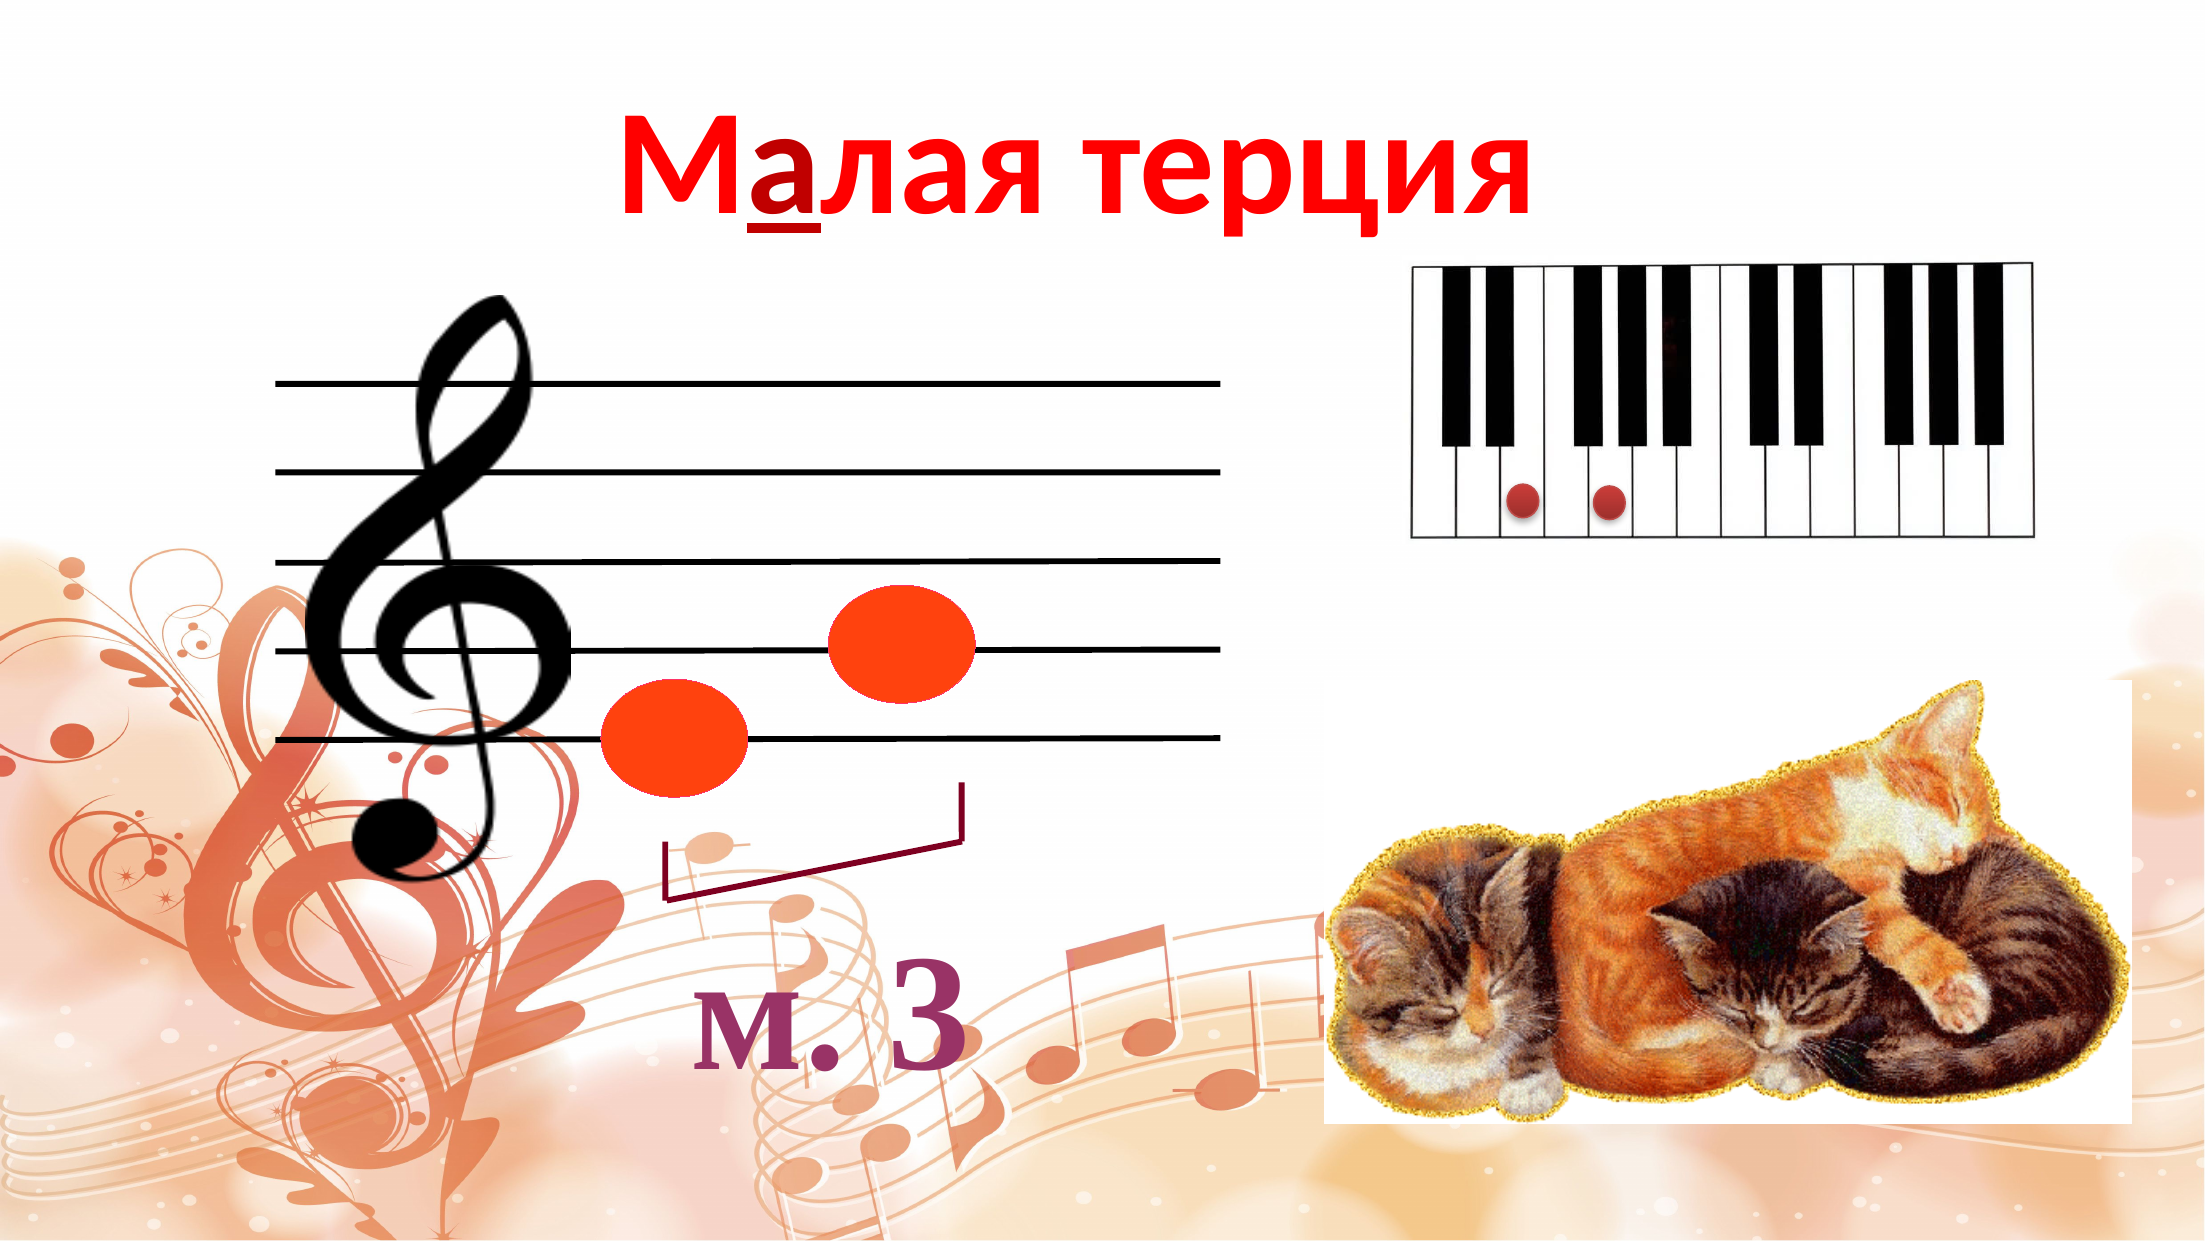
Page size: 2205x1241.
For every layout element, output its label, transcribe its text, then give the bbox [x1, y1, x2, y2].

text_box Малая терция [601, 56, 1720, 238]
text_box [600, 679, 748, 798]
picture [0, 0, 2205, 1241]
text_box [828, 585, 976, 704]
text_box м. 3 [675, 895, 998, 1083]
